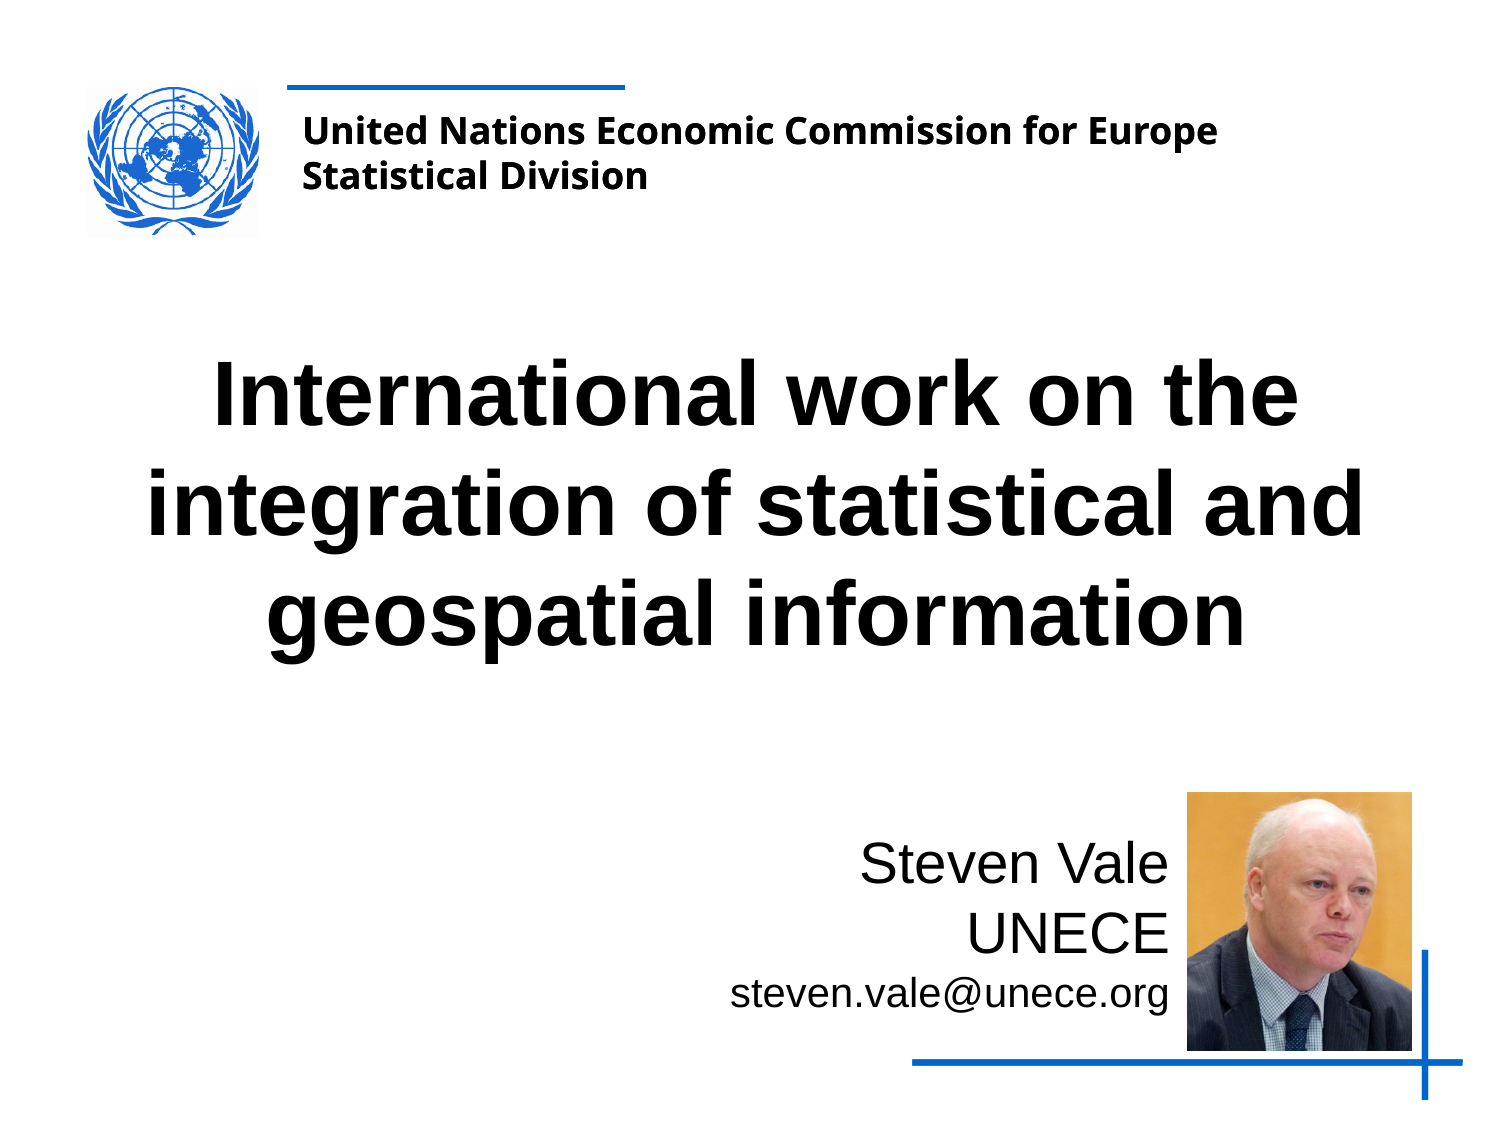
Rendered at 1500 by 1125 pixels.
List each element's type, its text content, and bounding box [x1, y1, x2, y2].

title International work on the integration of statistical and geospatial information [88, 278, 1426, 799]
picture [1187, 791, 1412, 1051]
text_box Steven Vale UNECE steven.vale@unece.org [692, 817, 1182, 1023]
picture [87, 87, 259, 238]
